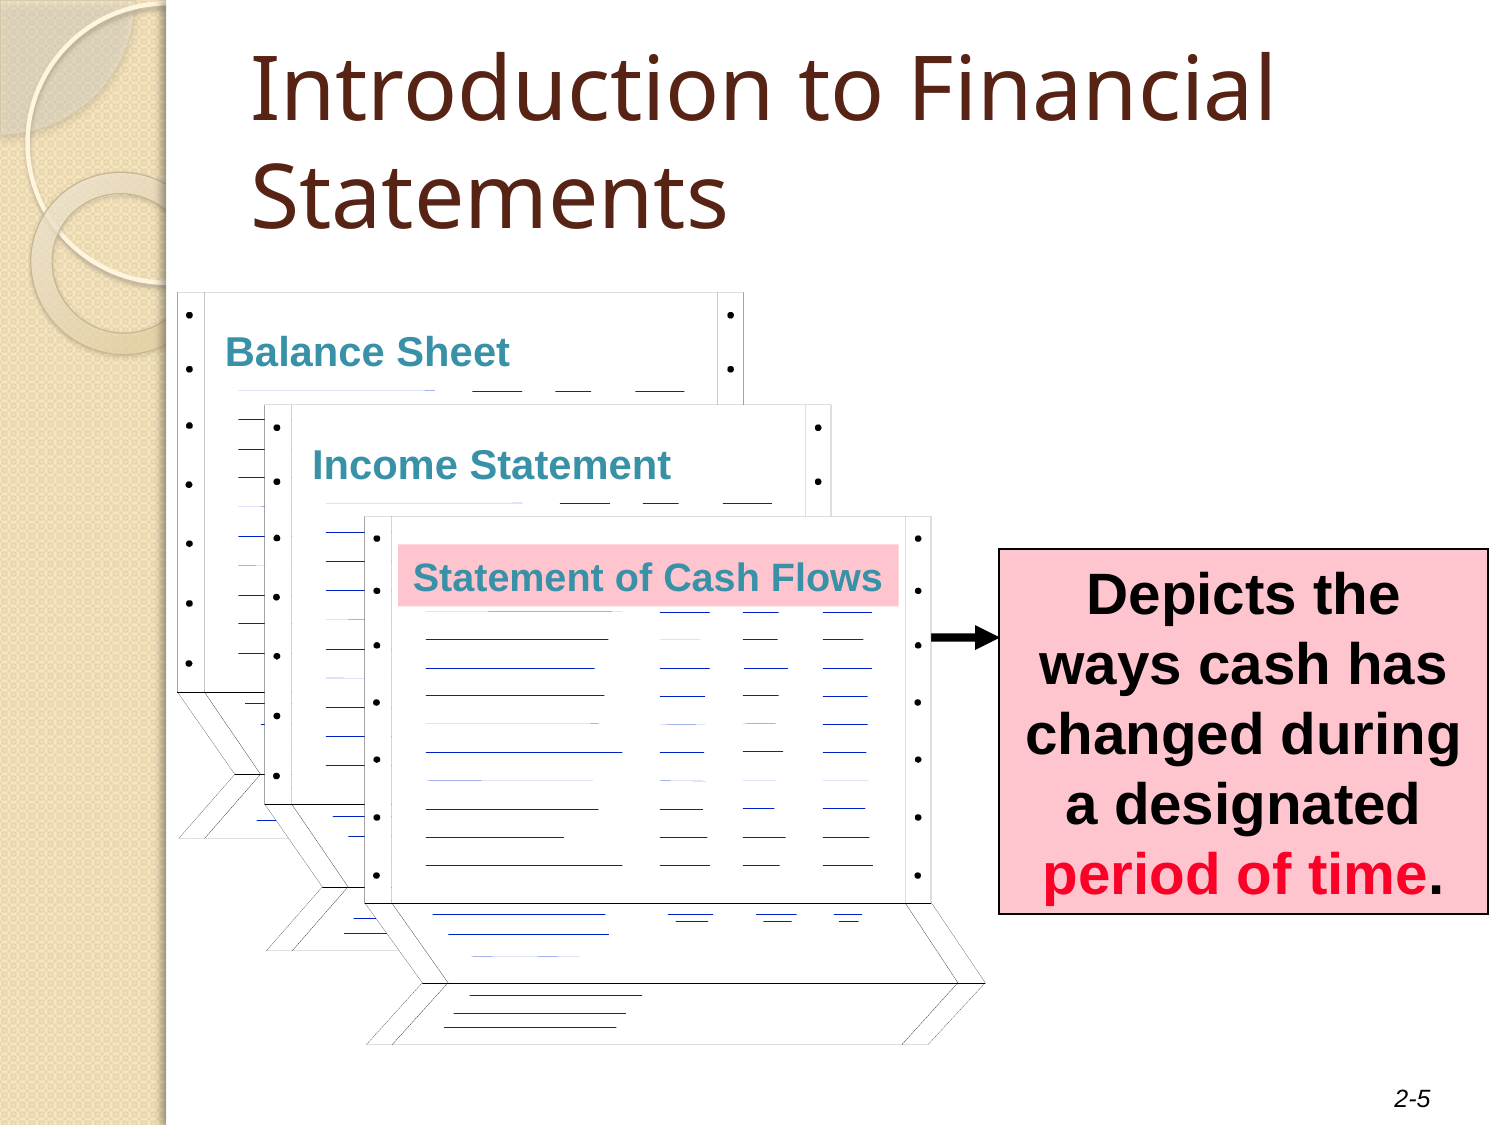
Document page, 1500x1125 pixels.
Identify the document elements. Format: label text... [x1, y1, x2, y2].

title Introduction to Financial Statements [235, 45, 1466, 233]
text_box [1020, 548, 1489, 917]
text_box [149, 264, 1013, 1072]
